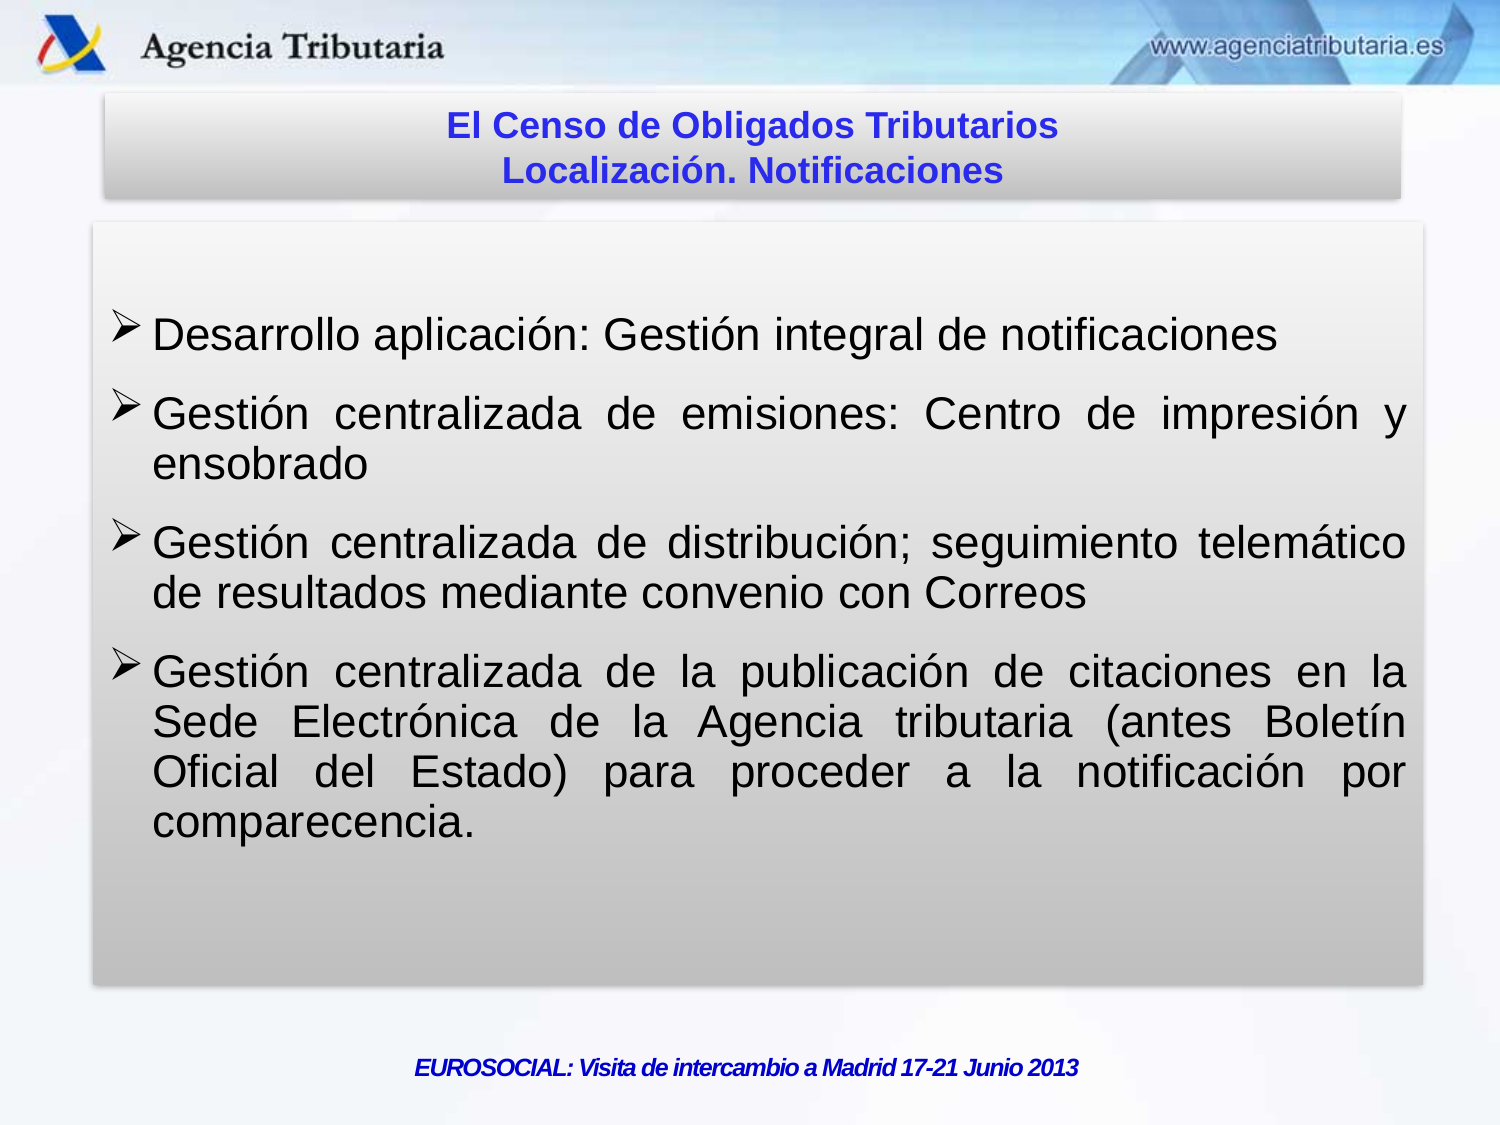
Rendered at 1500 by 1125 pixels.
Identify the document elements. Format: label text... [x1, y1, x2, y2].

text_box El Censo de Obligados Tributarios Localización. Notificaciones [105, 93, 1401, 199]
picture [0, 0, 1500, 1125]
text_box EUROSOCIAL: Visita de intercambio a Madrid 17-21 Junio 2013 [46, 1044, 1454, 1090]
text_box Desarrollo aplicación: Gestión integral de notificaciones Gestión centralizada de emisiones: Centro de impresión y ensobrado Gestión centralizada de distribución; seguimiento telemático de resultados mediante convenio con Correos Gestión centralizada de la publicación de citaciones en la Sede Electrónica de la Agencia tributaria (antes Boletín Oficial del Estado) para proceder a la notificación por comparecencia. [93, 222, 1424, 985]
